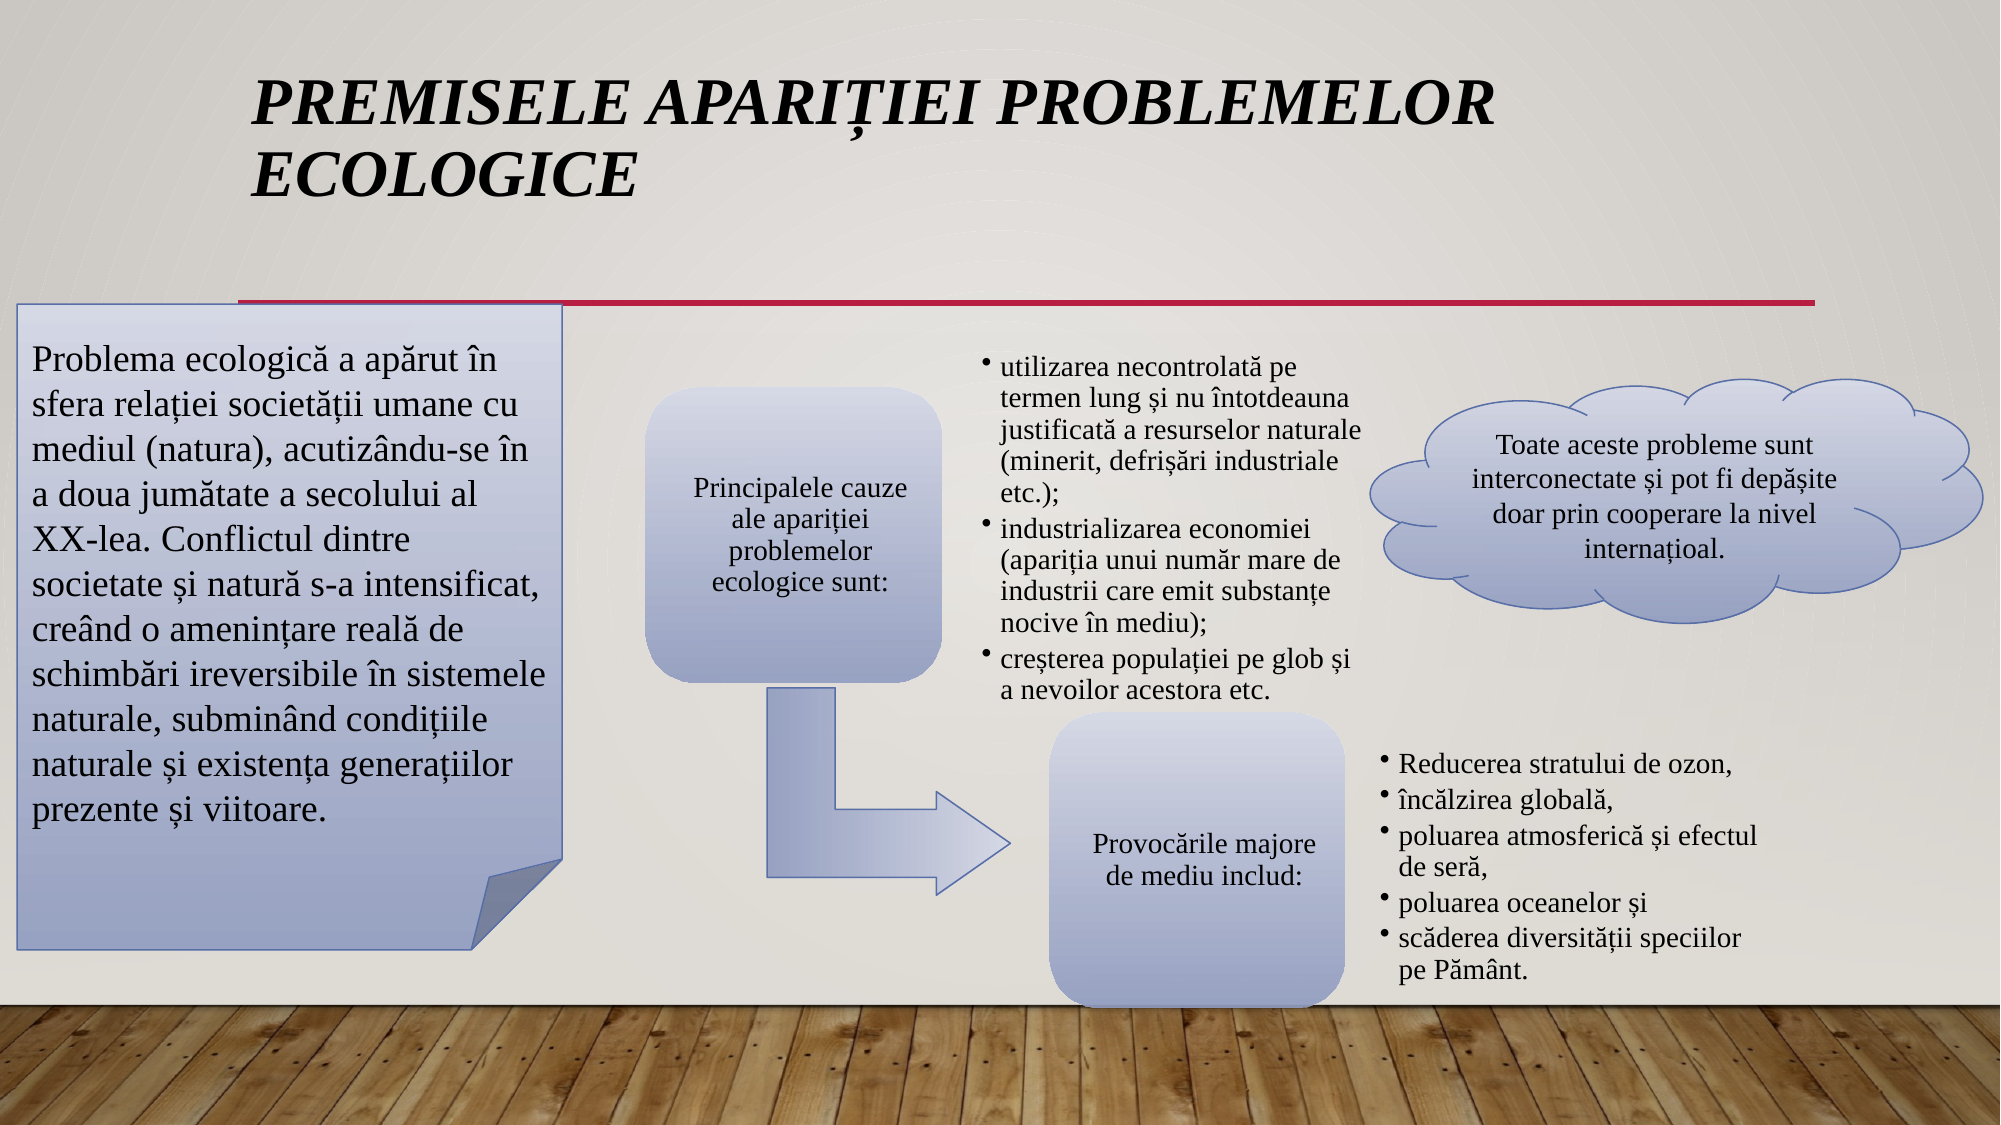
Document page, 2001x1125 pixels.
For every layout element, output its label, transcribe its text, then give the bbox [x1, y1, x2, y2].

title Premisele apariției Problemelor ecologice [236, 59, 1812, 232]
picture [0, 1005, 2000, 1125]
text_box Problema ecologică a apărut în sfera relației societății umane cu mediul (natura), acutizându-se în a doua jumătate a secolului al XX-lea. Conflictul dintre societate și natură s-a intensificat, creând o amenințare reală de schimbări ireversibile în sistemele naturale, subminând condițiile naturale și existența generațiilor prezente și viitoare. [16, 303, 563, 951]
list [322, 304, 2000, 1092]
